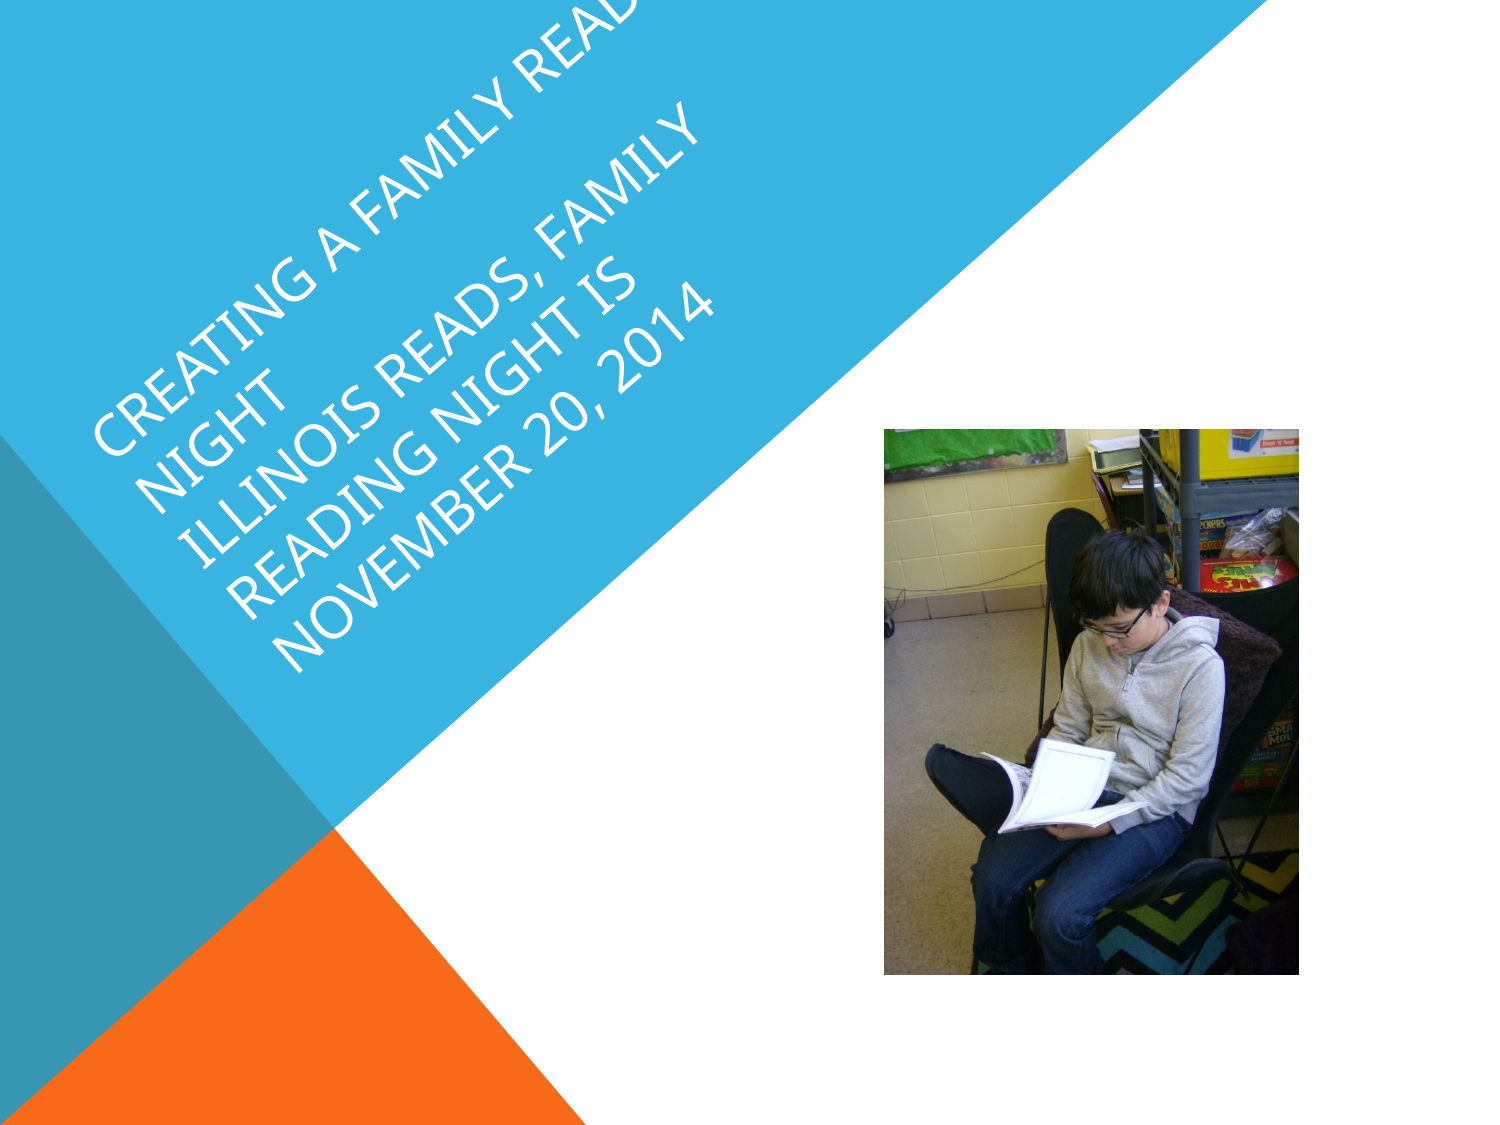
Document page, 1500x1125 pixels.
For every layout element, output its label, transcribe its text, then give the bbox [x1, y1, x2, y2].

title Creating a Family Reading Night Illinois Reads, Family Reading Night is November 20, 2014 [174, 0, 938, 696]
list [884, 429, 1299, 976]
